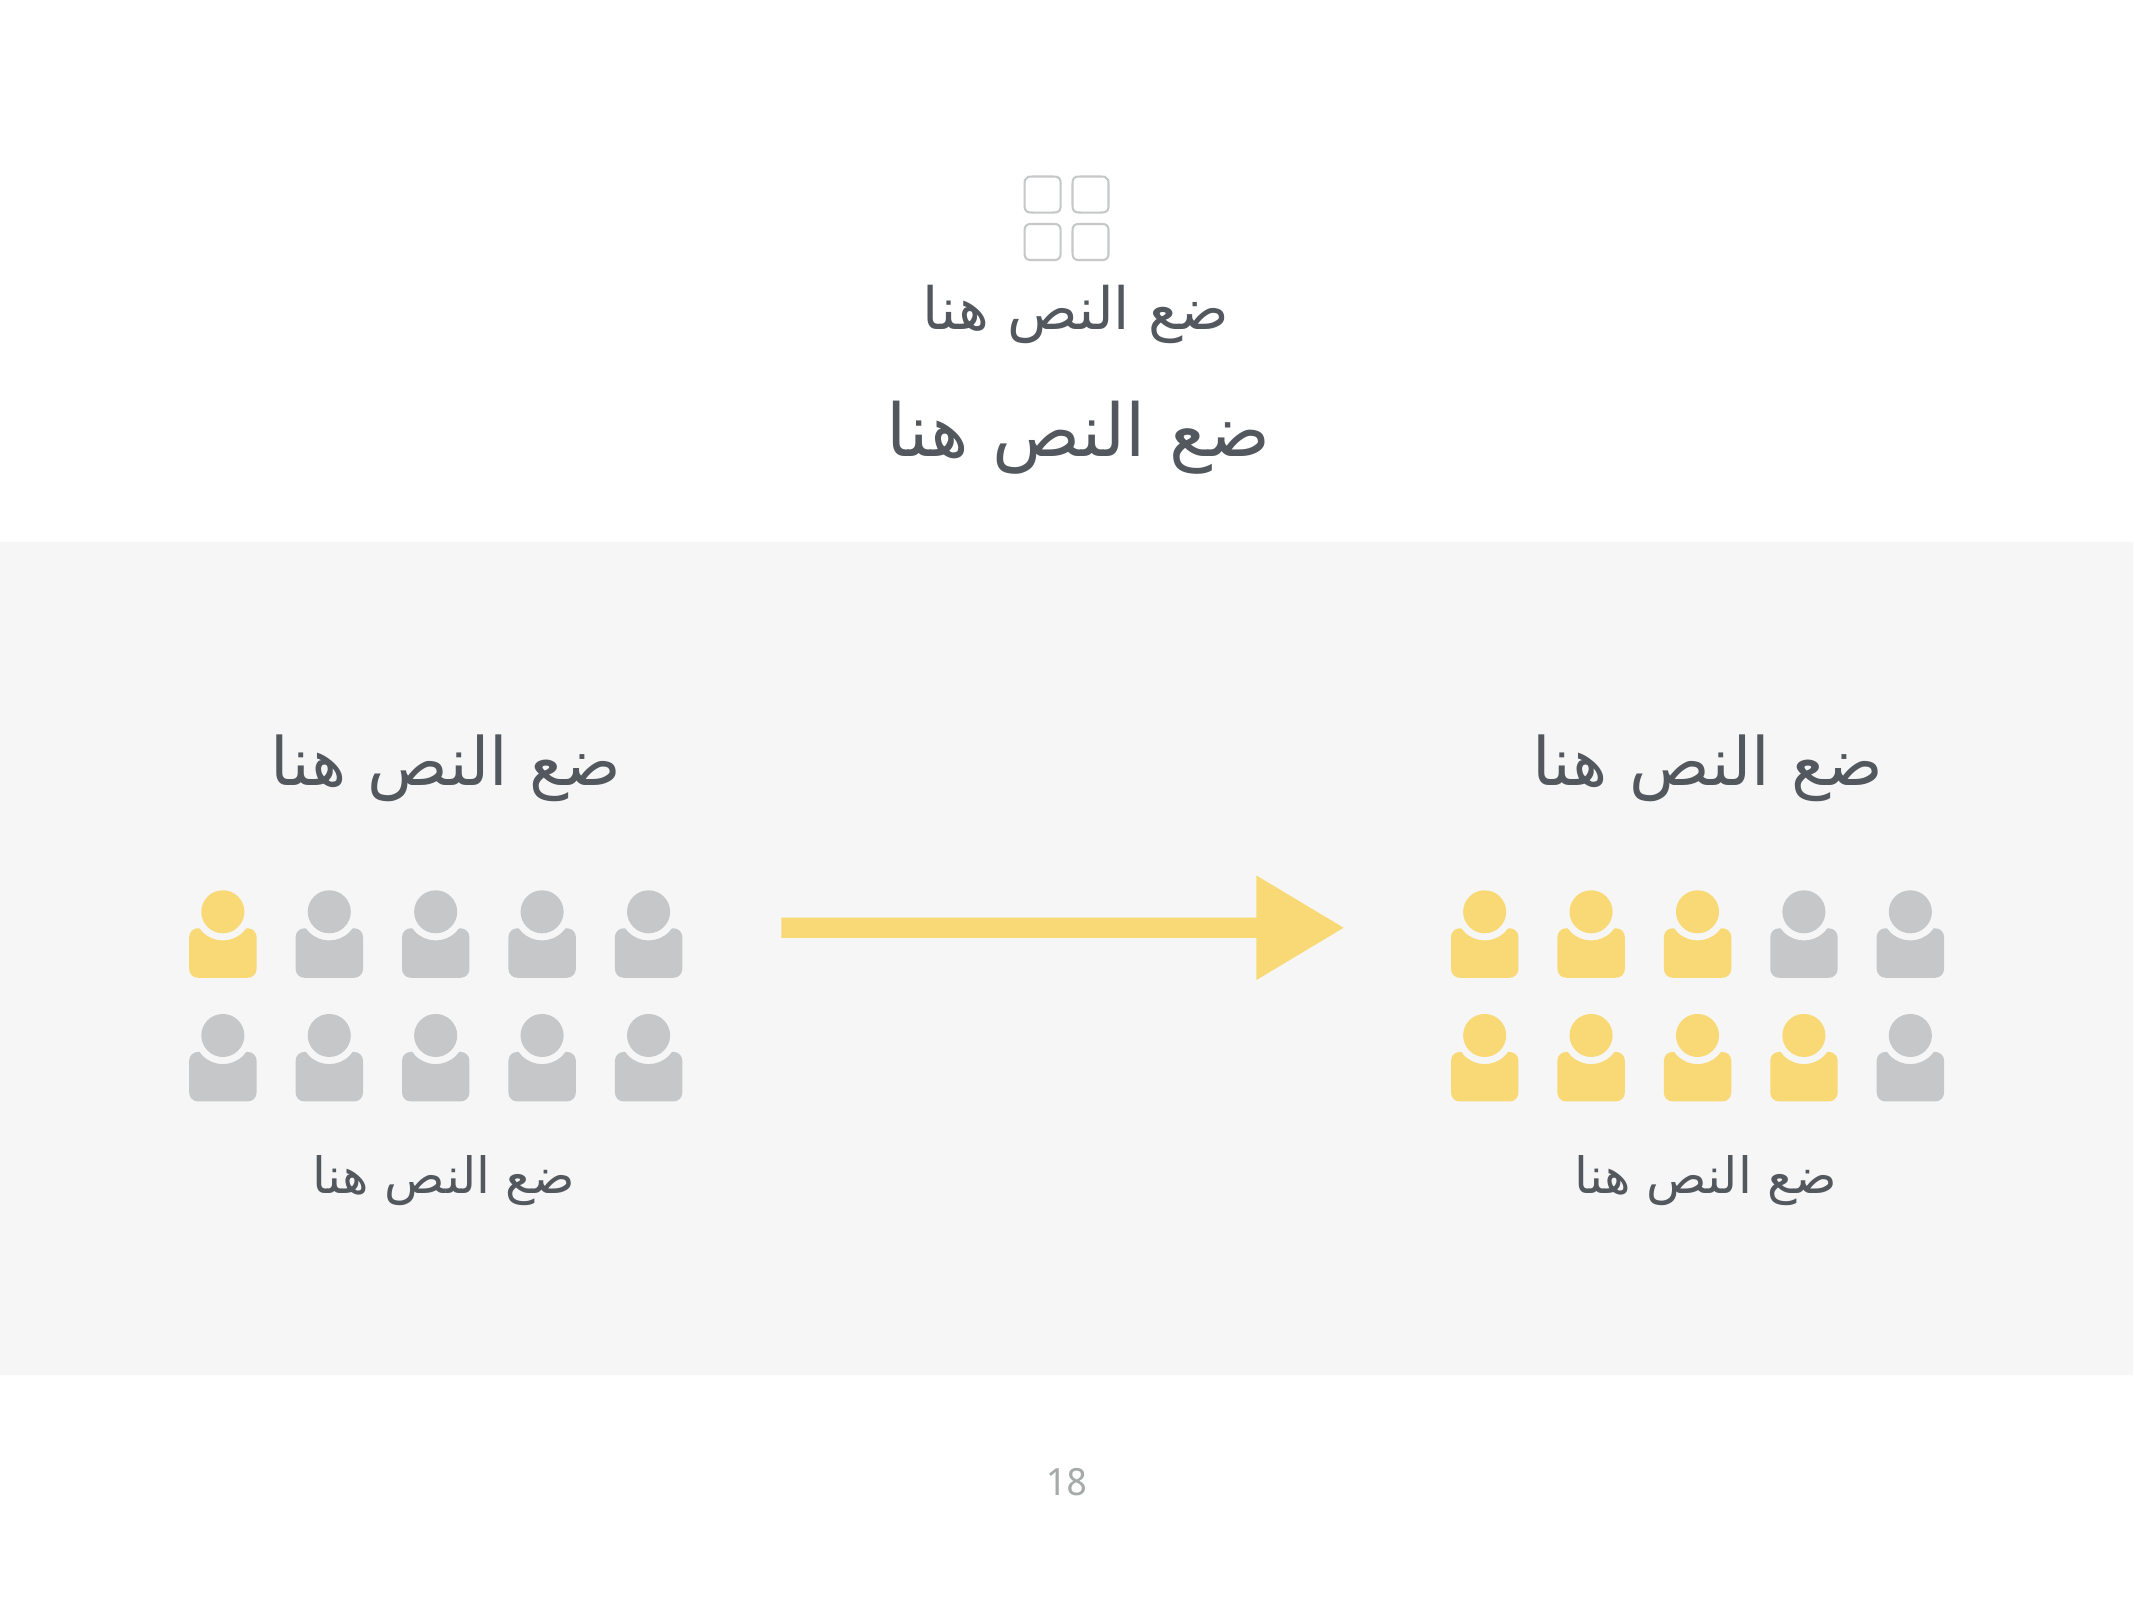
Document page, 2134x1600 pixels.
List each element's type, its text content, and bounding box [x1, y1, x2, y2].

list ضع النص هنا [789, 279, 1345, 333]
slide_number 18 [1042, 1457, 1091, 1504]
list ضع النص هنا [188, 1142, 683, 1258]
title ضع النص هنا [128, 374, 2005, 471]
list ضع النص هنا [1450, 659, 1945, 850]
list ضع النص هنا [1450, 1142, 1945, 1258]
list ضع النص هنا [188, 659, 683, 850]
